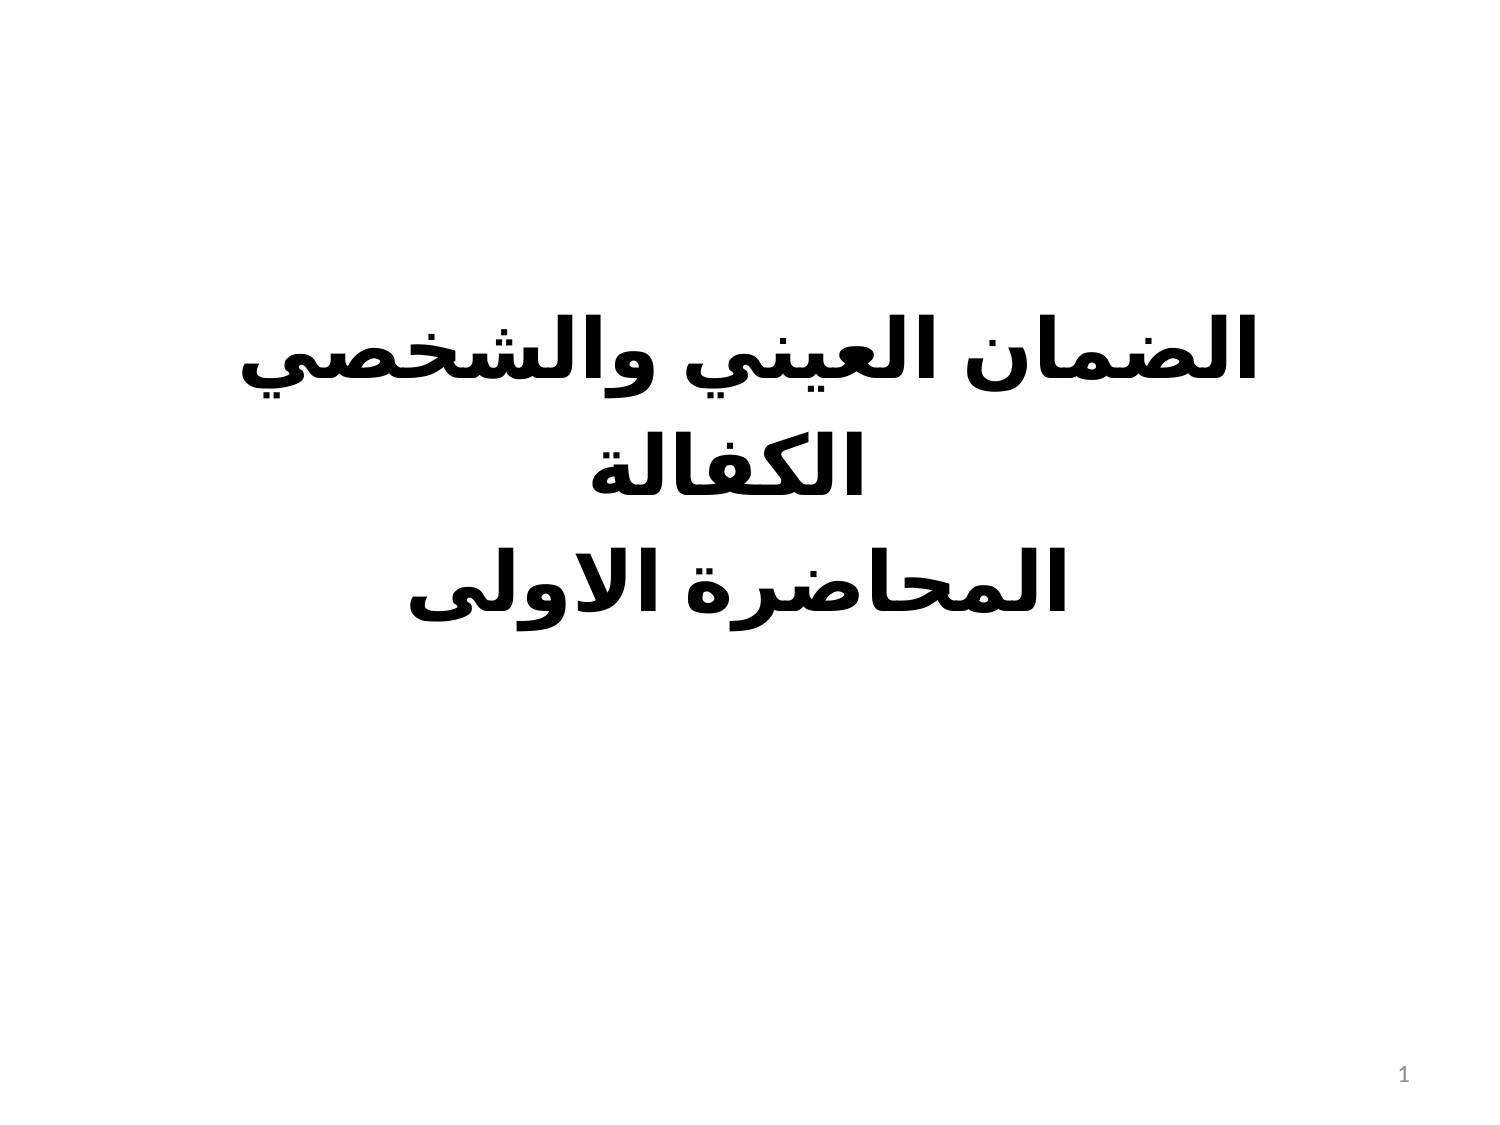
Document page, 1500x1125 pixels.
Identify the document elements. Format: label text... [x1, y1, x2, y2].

list الضمان العيني والشخصي الكفالة المحاضرة الاولى [75, 287, 1425, 700]
slide_number 1 [1074, 1042, 1425, 1103]
